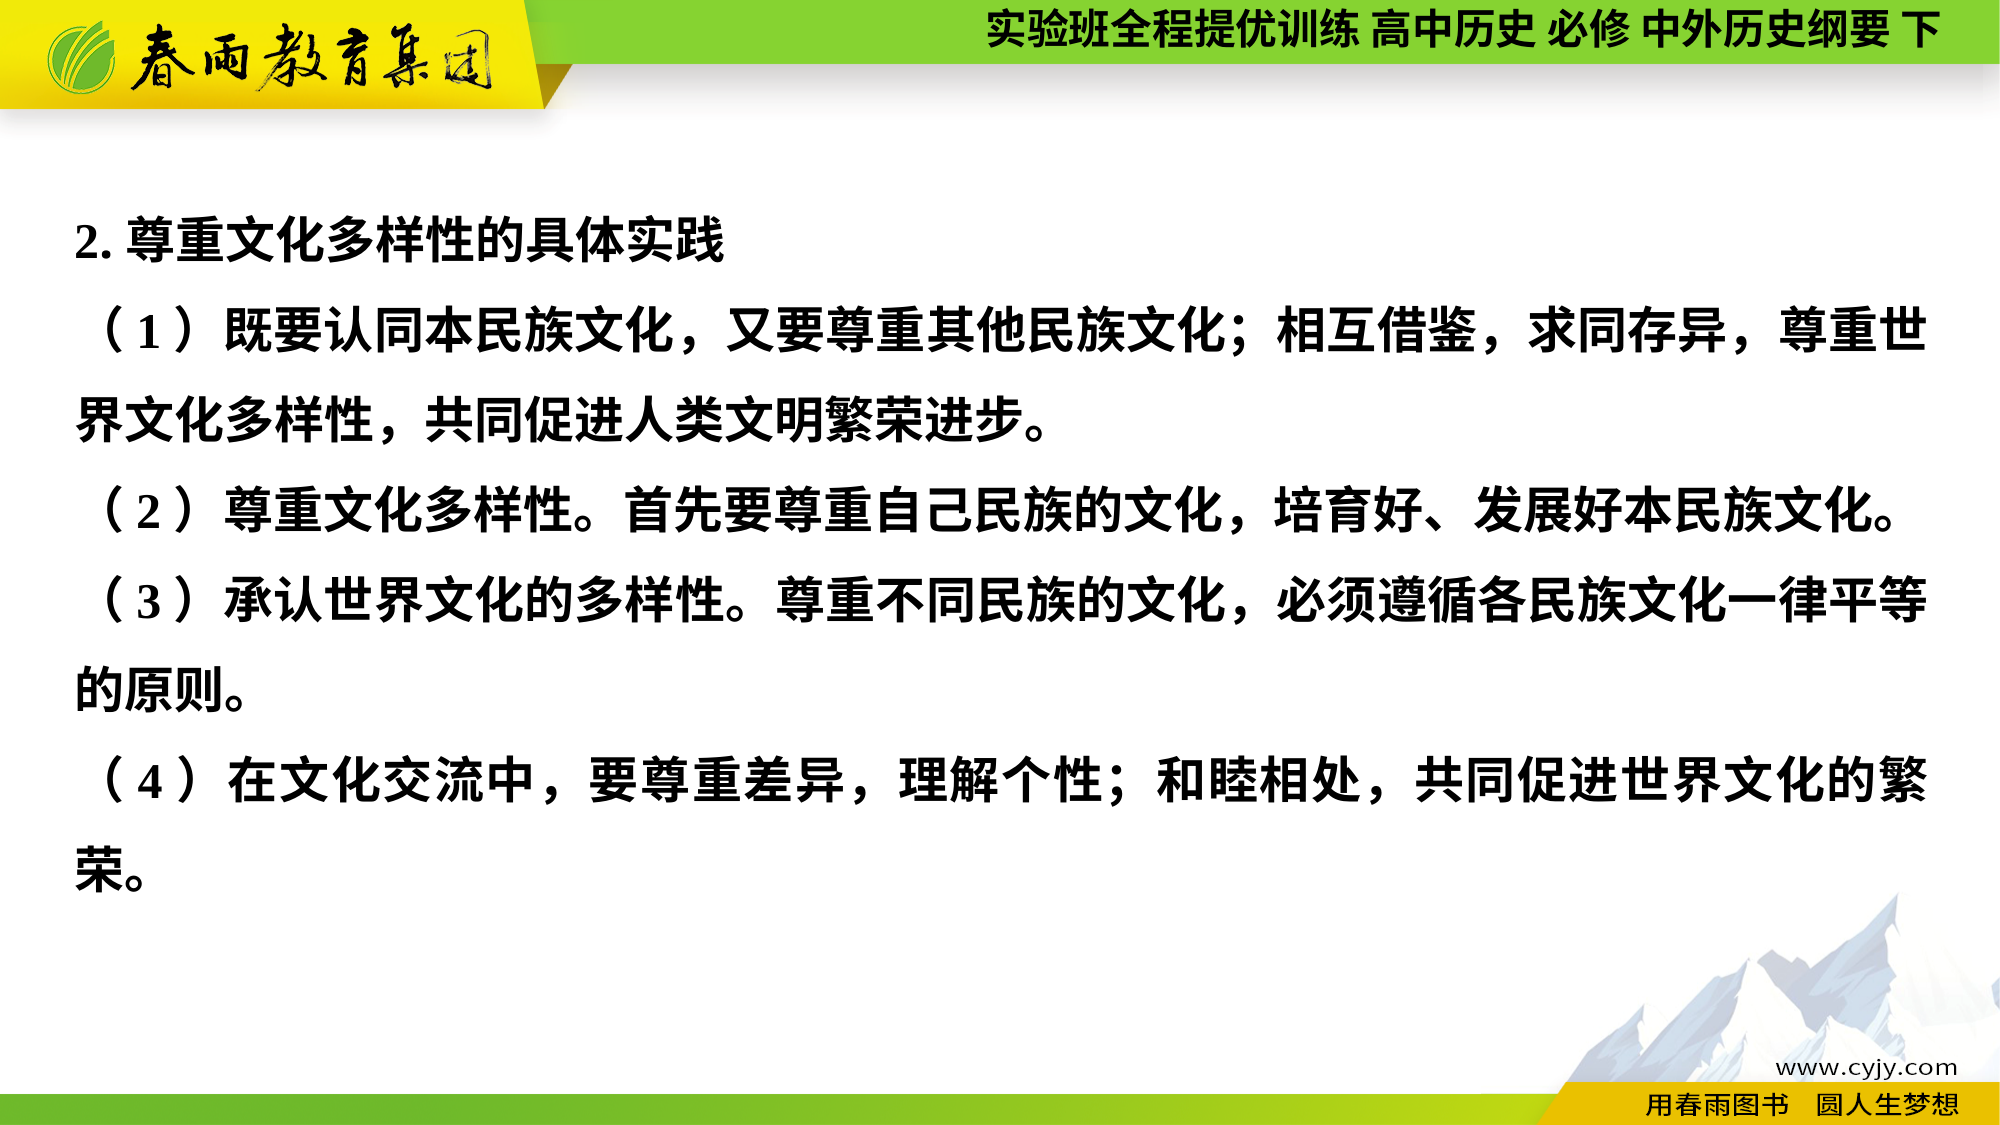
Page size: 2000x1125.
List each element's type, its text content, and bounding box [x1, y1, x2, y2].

list 2.尊重文化多样性的具体实践 （1）既要认同本民族文化，又要尊重其他民族文化；相互借鉴，求同存异，尊重世界文化多样性，共同促进人类文明繁荣进步。 （2）尊重文化多样性。首先要尊重自己民族的文化，培育好、发展好本民族文化。 （3）承认世界文化的多样性。尊重不同民族的文化，必须遵循各民族文化一律平等的原则。 （4）在文化交流中，要尊重差异，理解个性；和睦相处，共同促进世界文化的繁荣。 [59, 170, 1944, 811]
picture [0, 0, 2000, 1125]
